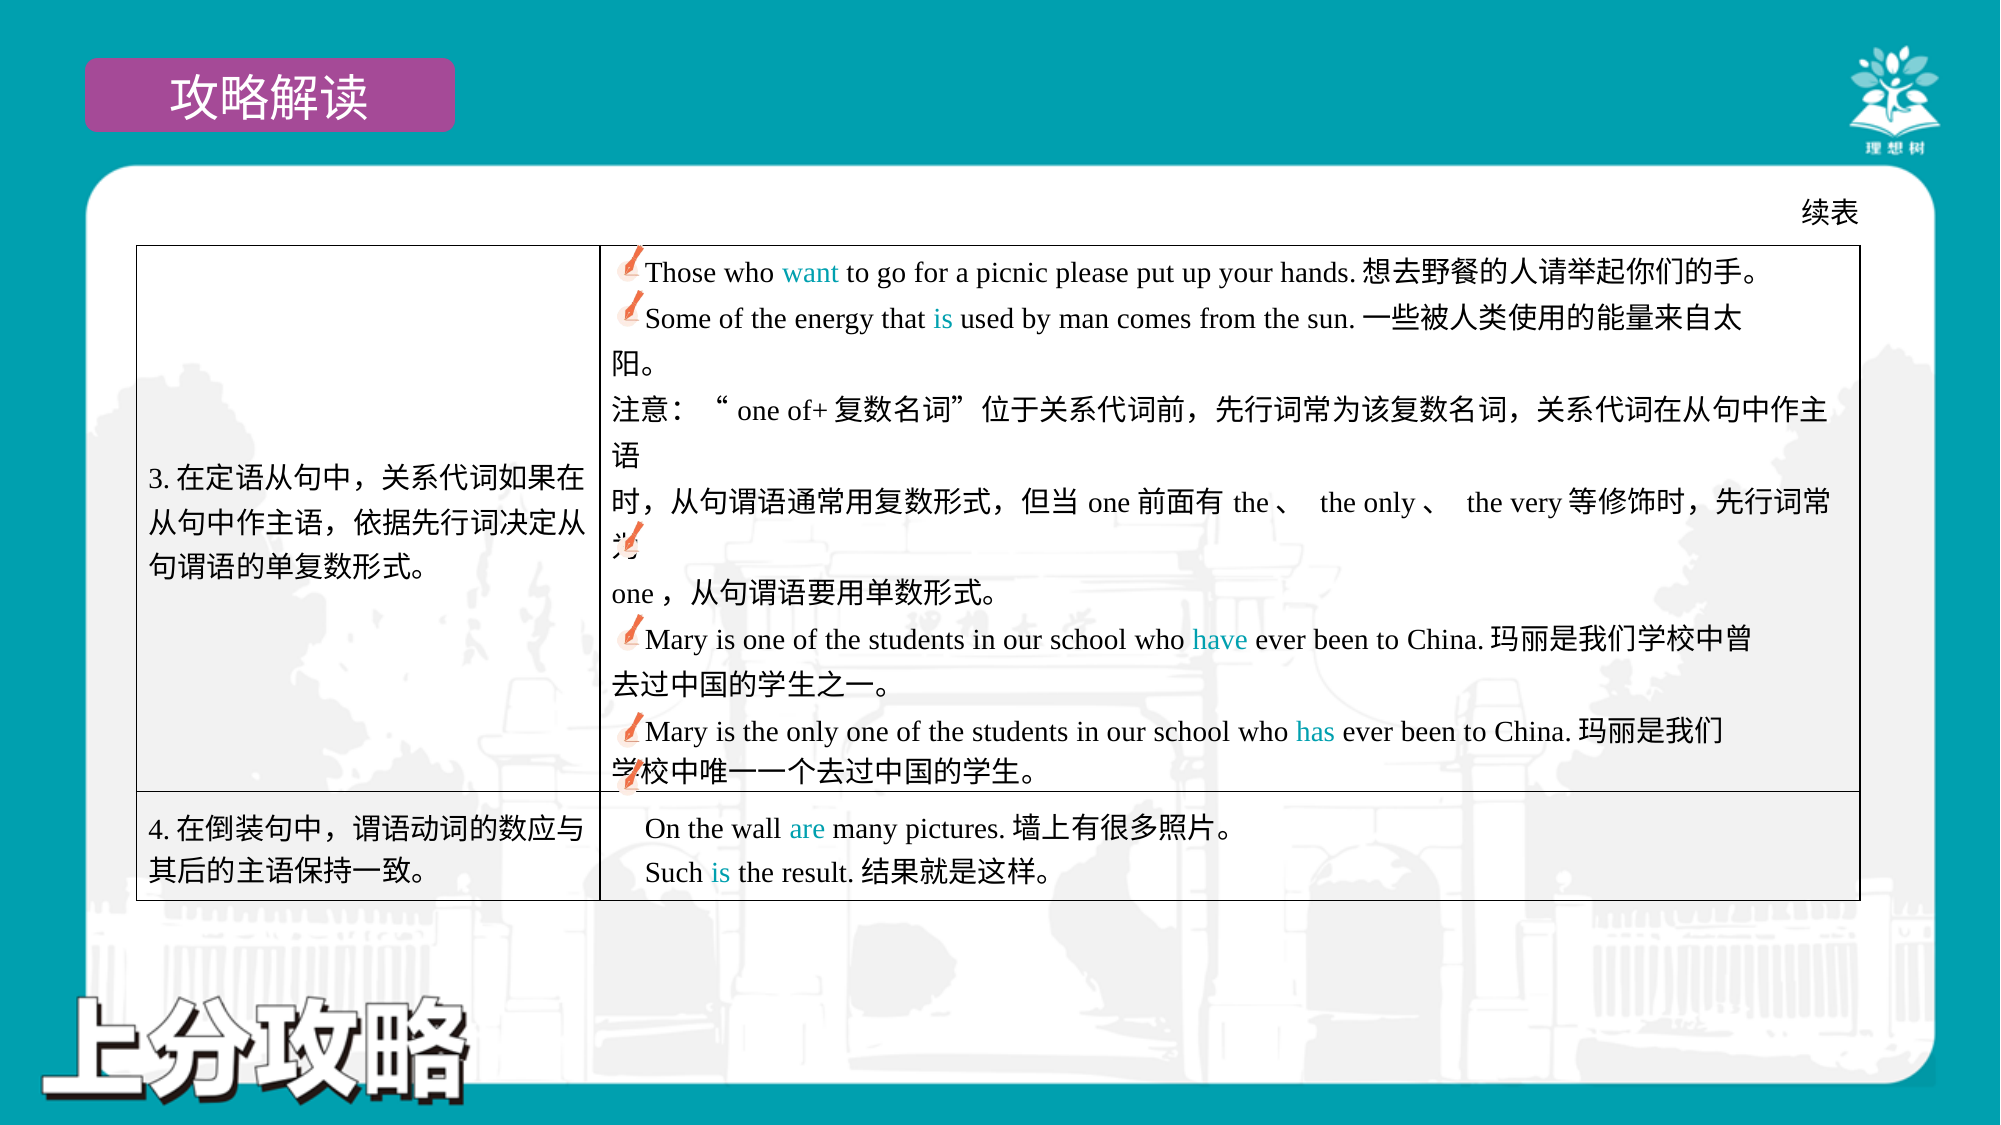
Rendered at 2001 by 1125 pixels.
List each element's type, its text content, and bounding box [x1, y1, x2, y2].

table_header 3.在定语从句中，关系代词如果在 从句中作主语，依据先行词决定从 句谓语的单复数形式。 [137, 246, 599, 791]
table_cell 4.在倒装句中，谓语动词的数应与 其后的主语保持一致。 [137, 792, 599, 900]
picture [0, 0, 2000, 1125]
table_header ____Those who want to go for a picnic please put up your hands.想去野餐的人请举起你们的手。 ____Some of the energy that is used by man comes from the sun.一些被人类使用的能量来自太 阳。 注意：“one of+复数名词”位于关系代词前，先行词常为该复数名词，关系代词在从句中作主语 时，从句谓语通常用复数形式，但当one前面有the、 the only、 the very等修饰时，先行词常为 one，从句谓语要用单数形式。 ____Mary is one of the students in our school who have ever been to China.玛丽是我们学校中曾 去过中国的学生之一。 ____Mary is the only one of the students in our school who has ever been to China.玛丽是我们 学校中唯一一个去过中国的学生。 [601, 246, 1859, 791]
table_cell ____On the wall are many pictures.墙上有很多照片。 ____Such is the result.结果就是这样。 [601, 792, 1859, 900]
text_box 续表 [1801, 176, 1860, 229]
